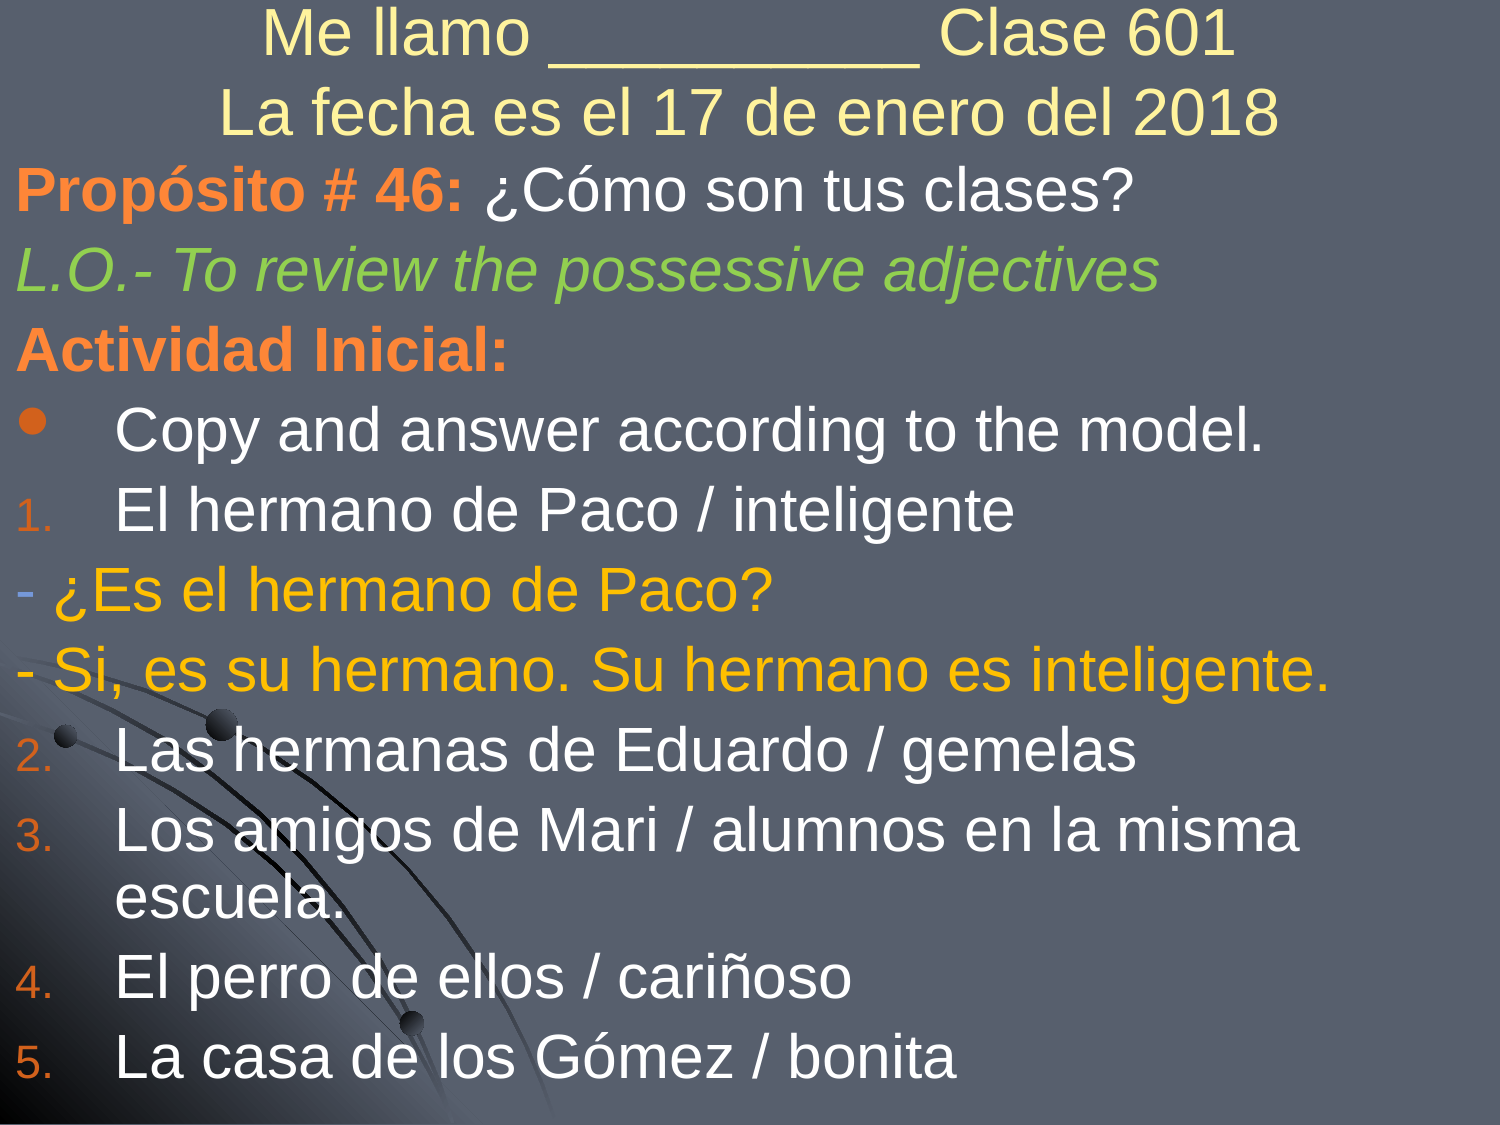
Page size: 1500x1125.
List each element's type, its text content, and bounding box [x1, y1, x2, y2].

list Propósito # 46: ¿Cómo son tus clases? L.O.- To review the possessive adjectives Actividad Inicial: Copy and answer according to the model. El hermano de Paco / inteligente - ¿Es el hermano de Paco? - Si, es su hermano. Su hermano es inteligente. Las hermanas de Eduardo / gemelas Los amigos de Mari / alumnos en la misma escuela. El perro de ellos / cariñoso La casa de los Gómez / bonita [0, 149, 1500, 1063]
title Me llamo __________ Clase 601 La fecha es el 17 de enero del 2018 [0, 0, 1500, 149]
